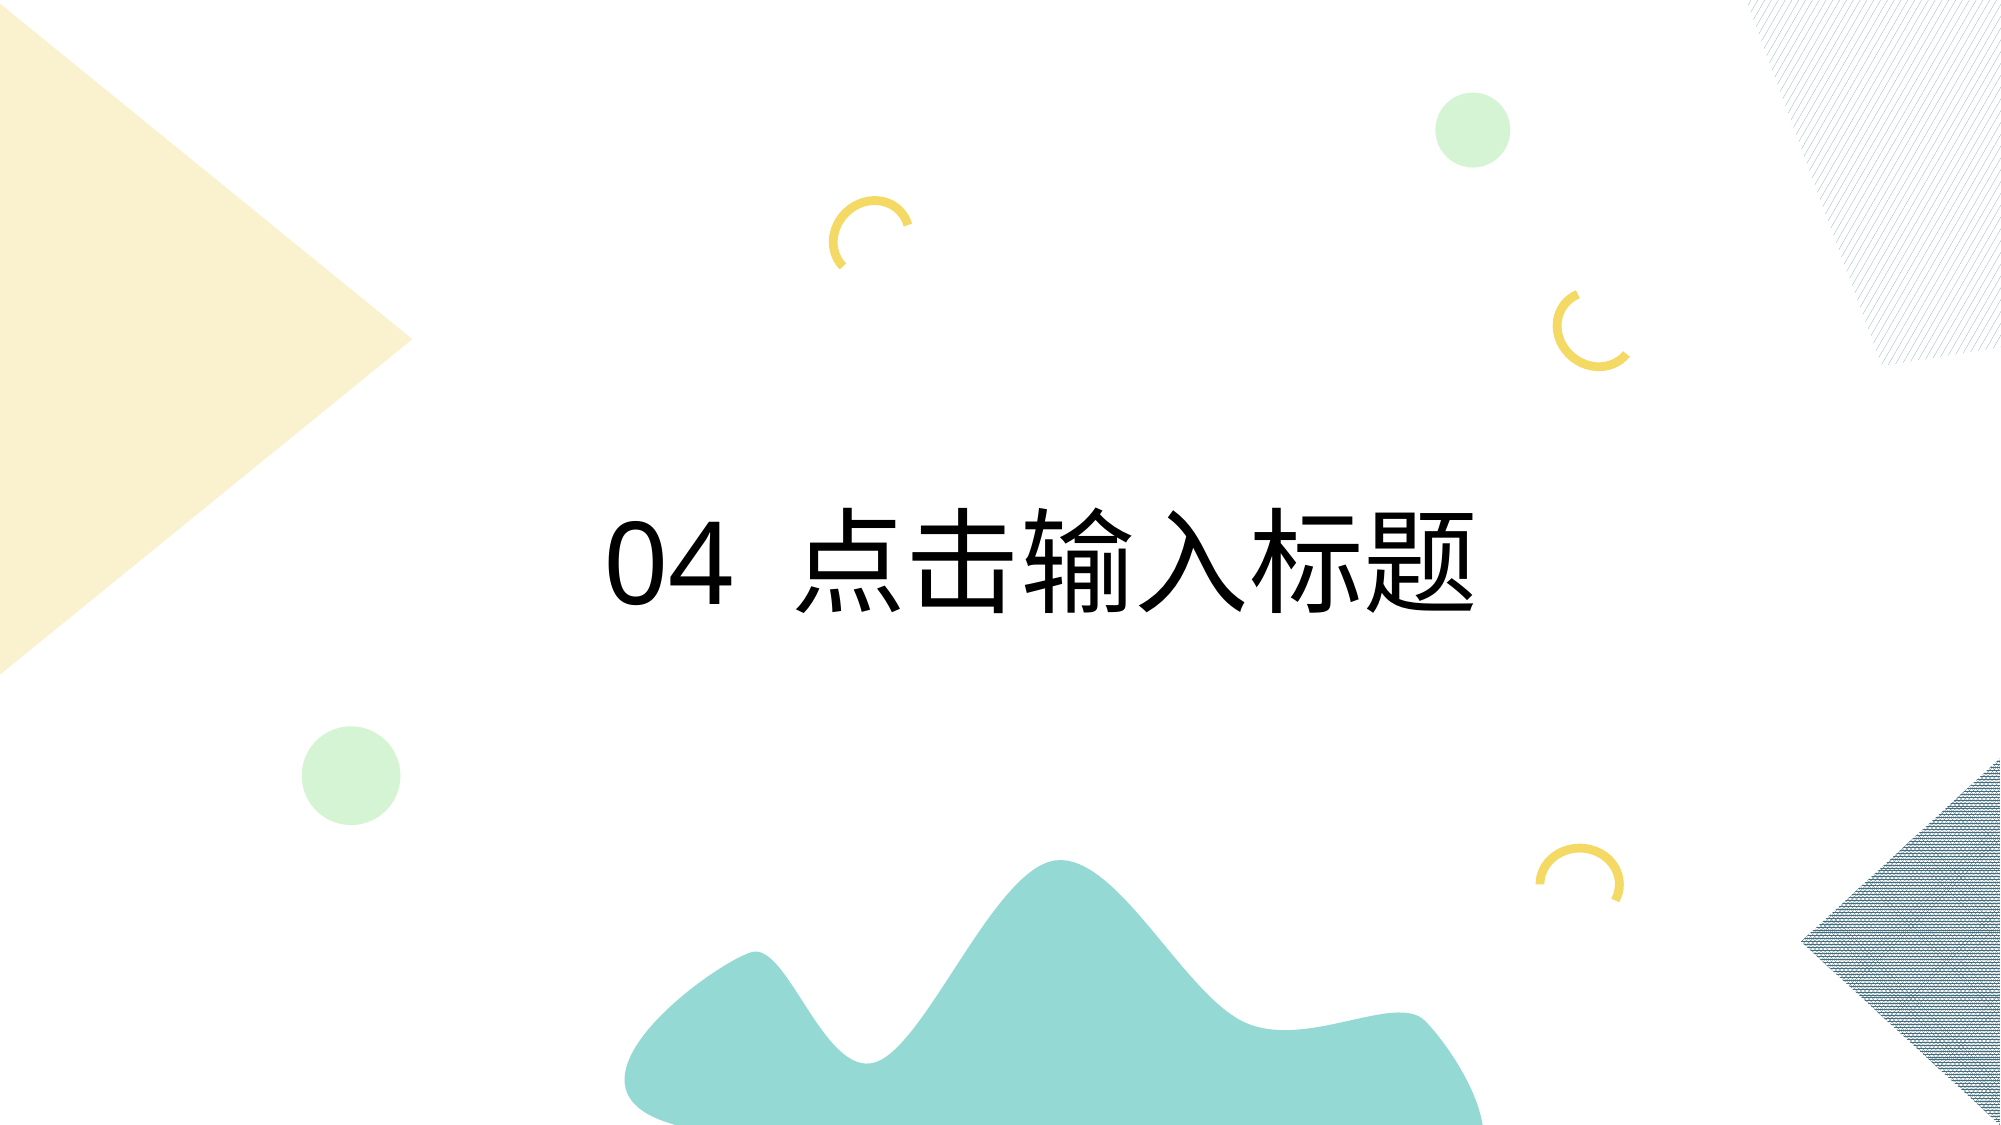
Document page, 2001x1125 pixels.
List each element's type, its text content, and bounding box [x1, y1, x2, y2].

text_box [0, 2, 415, 676]
text_box [300, 725, 402, 827]
text_box 04 点击输入标题 [540, 482, 1542, 636]
text_box [1534, 842, 1625, 904]
text_box [1434, 91, 1512, 169]
text_box [1745, 0, 2000, 368]
text_box [1799, 756, 2000, 1125]
text_box [827, 195, 914, 271]
text_box [1551, 288, 1632, 373]
text_box [623, 859, 1484, 1125]
